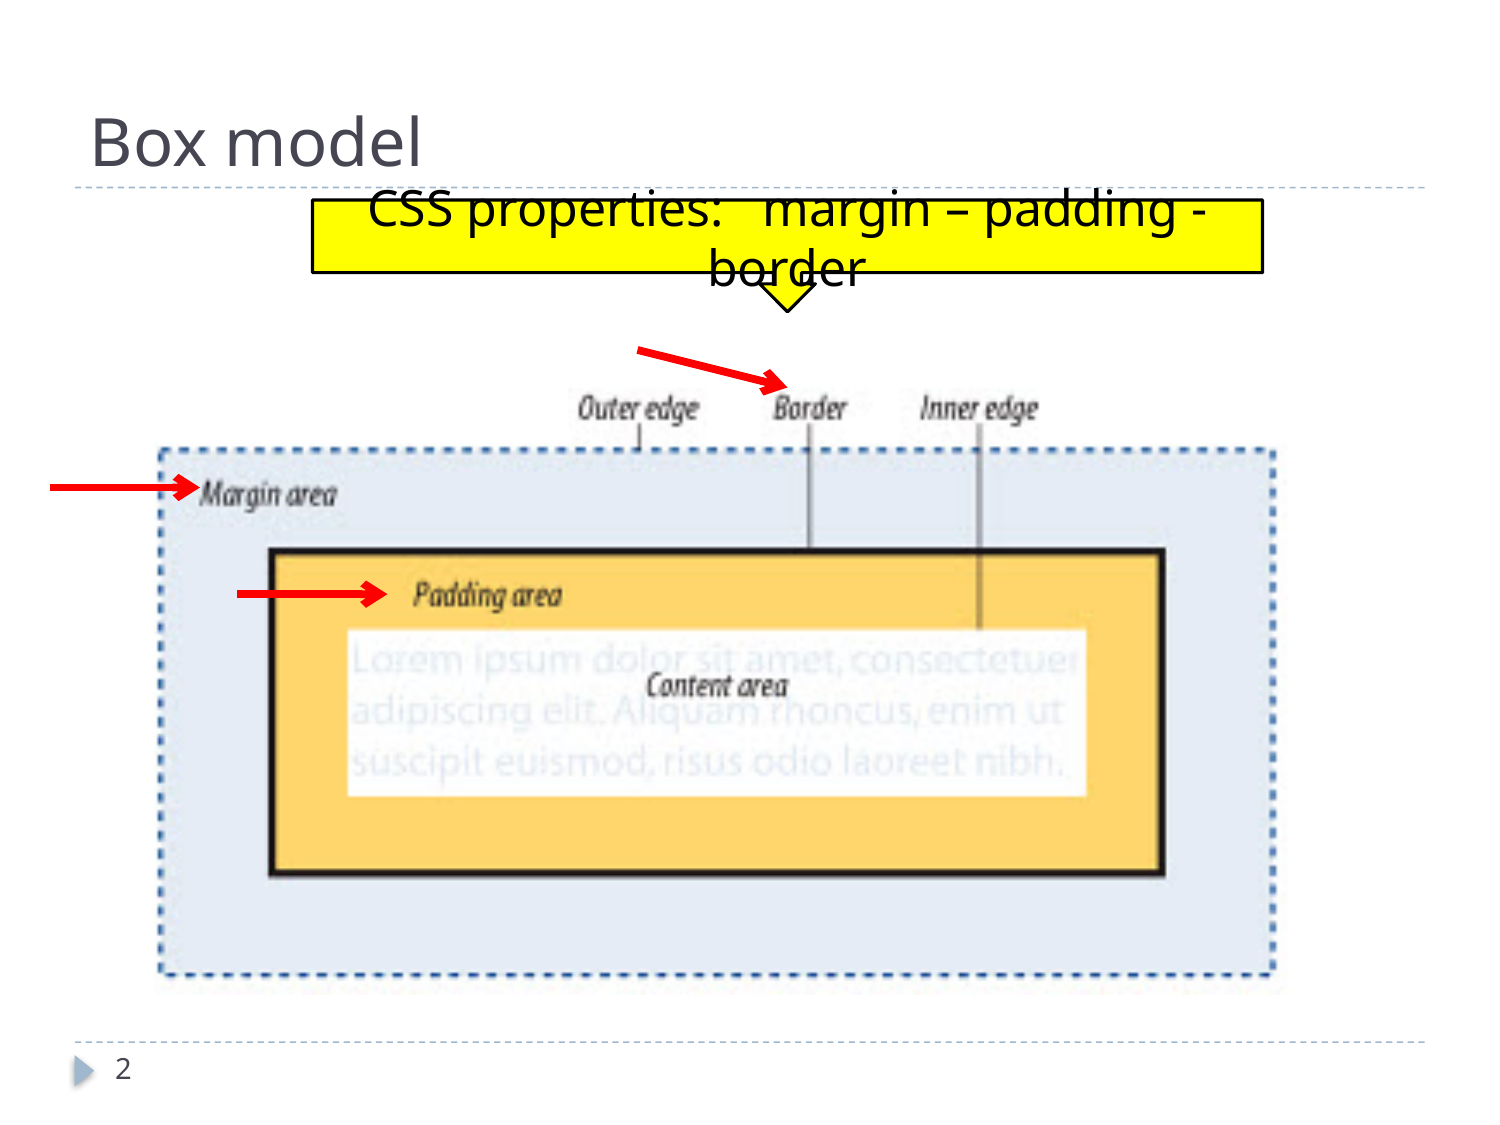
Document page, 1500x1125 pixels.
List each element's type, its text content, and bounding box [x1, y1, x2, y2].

title Box model [75, 24, 1425, 188]
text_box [637, 349, 788, 388]
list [127, 362, 1351, 995]
text_box CSS properties: margin – padding - border [310, 198, 1265, 313]
slide_number 2 [100, 1042, 426, 1103]
